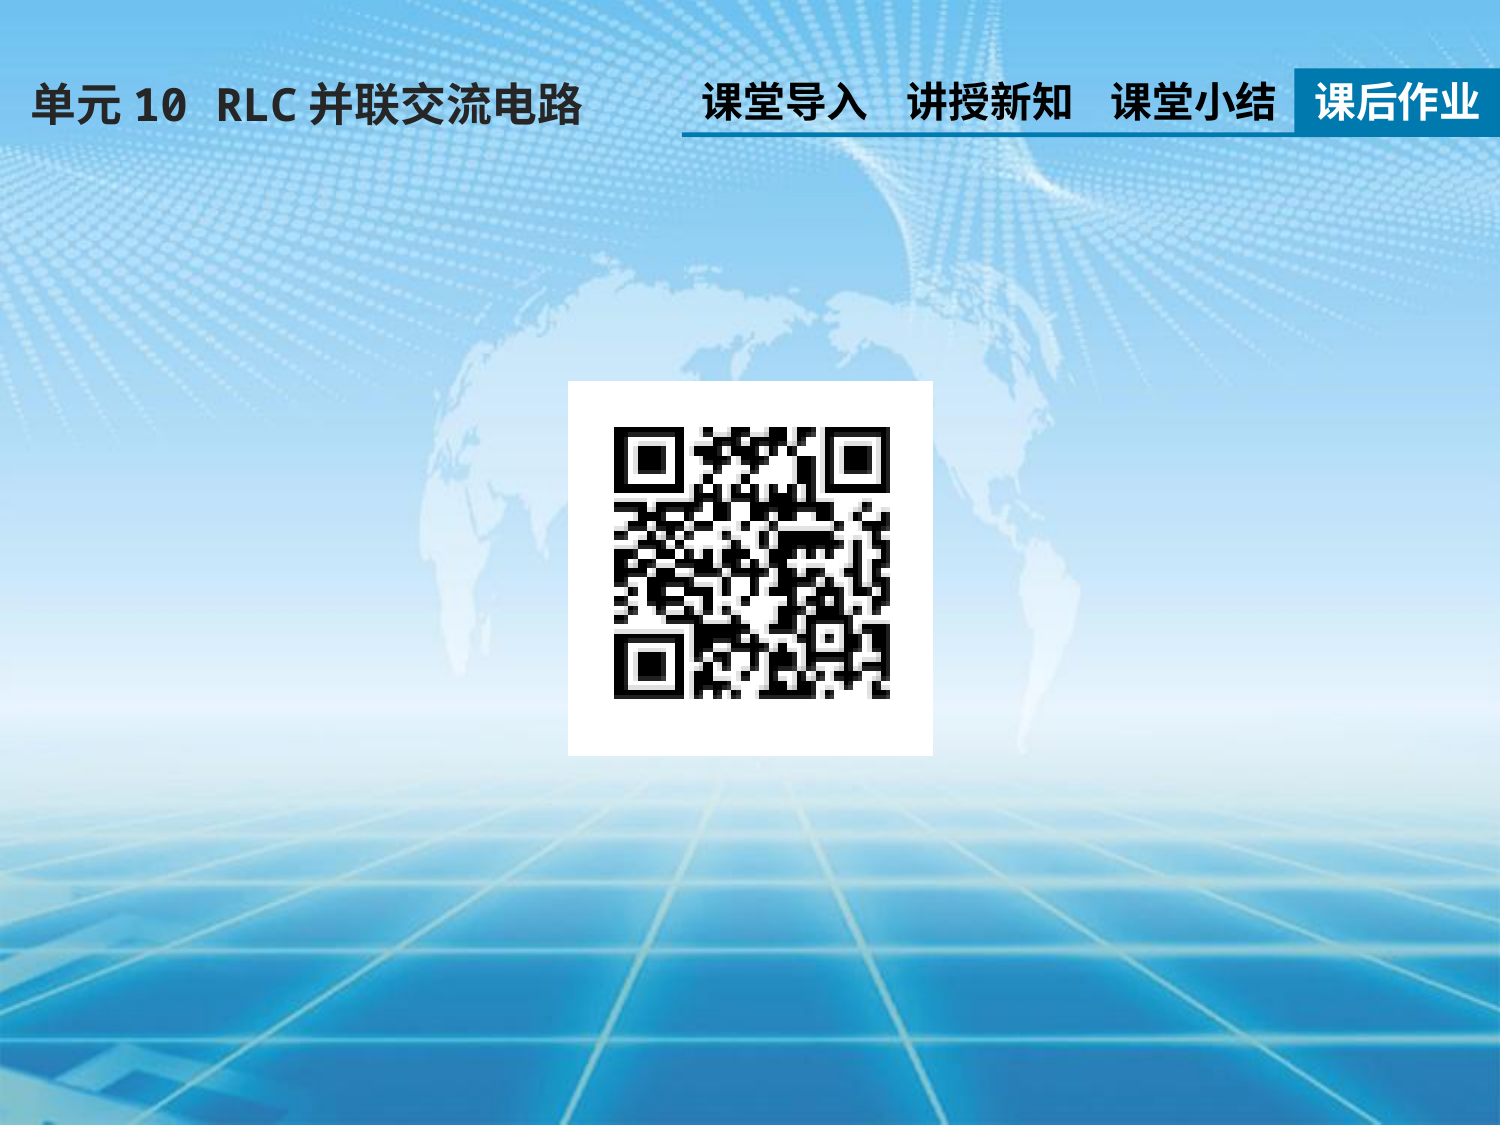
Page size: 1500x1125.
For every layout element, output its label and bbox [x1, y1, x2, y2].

text_box [15, 67, 1500, 139]
picture [0, 0, 1500, 1125]
